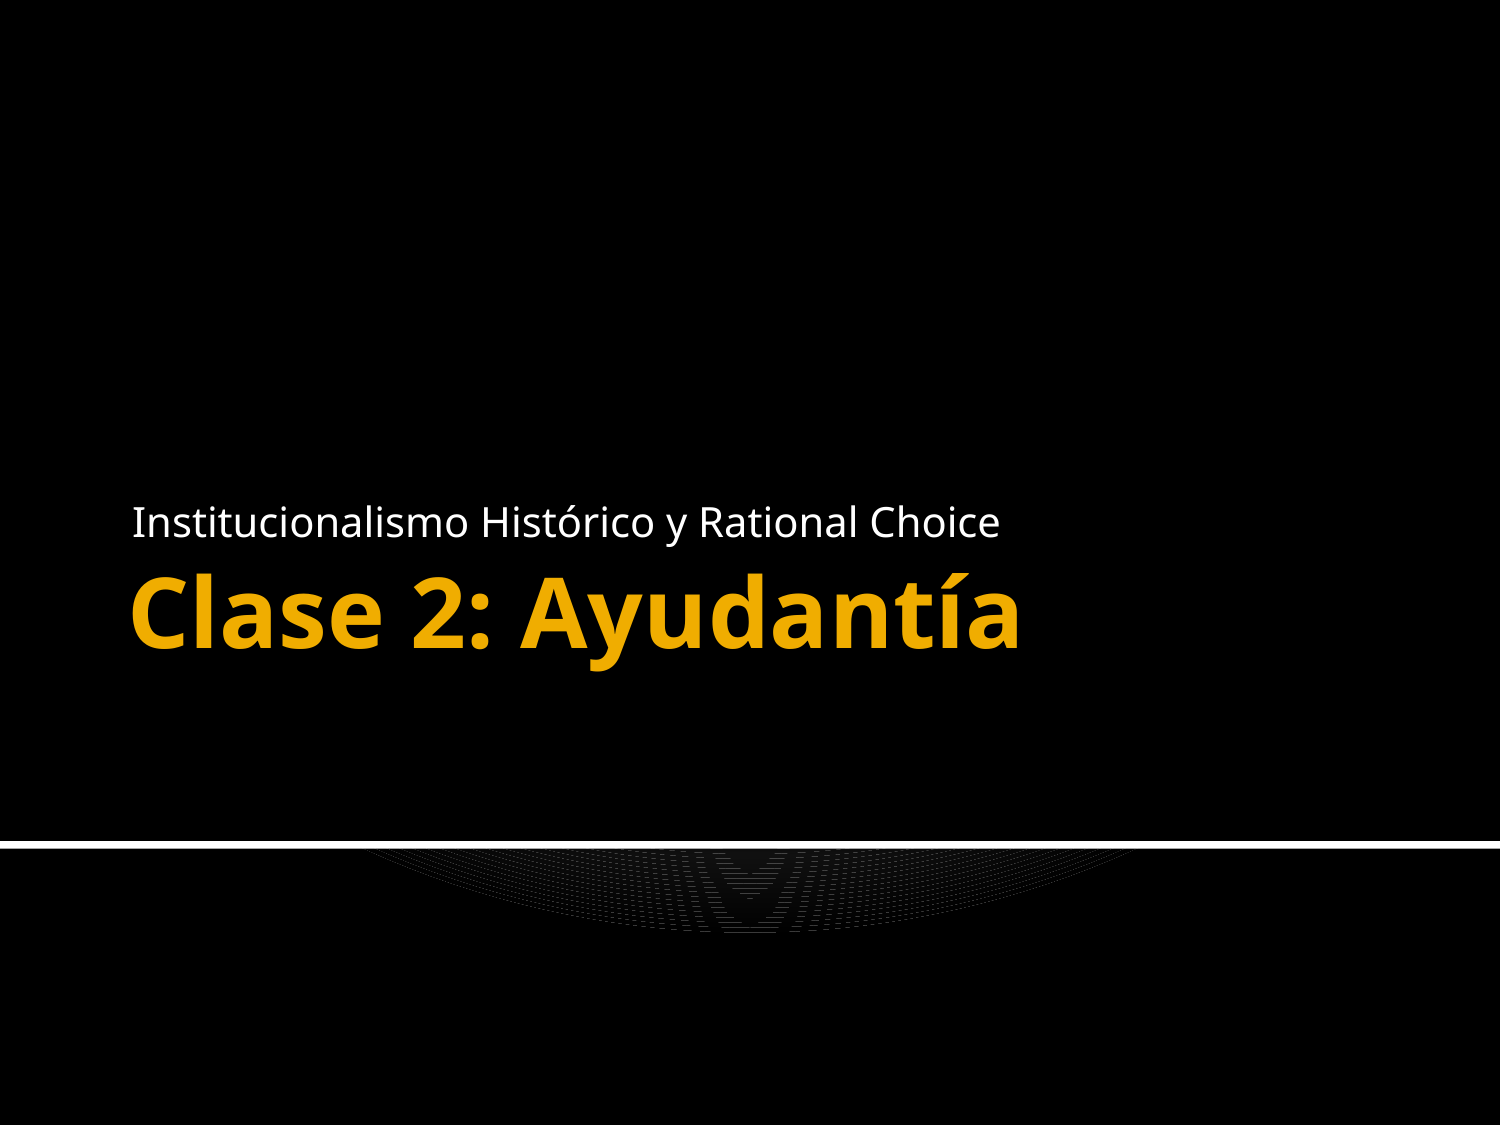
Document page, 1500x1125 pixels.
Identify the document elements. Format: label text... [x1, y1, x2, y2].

subtitle Institucionalismo Histórico y Rational Choice [112, 299, 1438, 546]
title Clase 2: Ayudantía [112, 550, 1438, 825]
